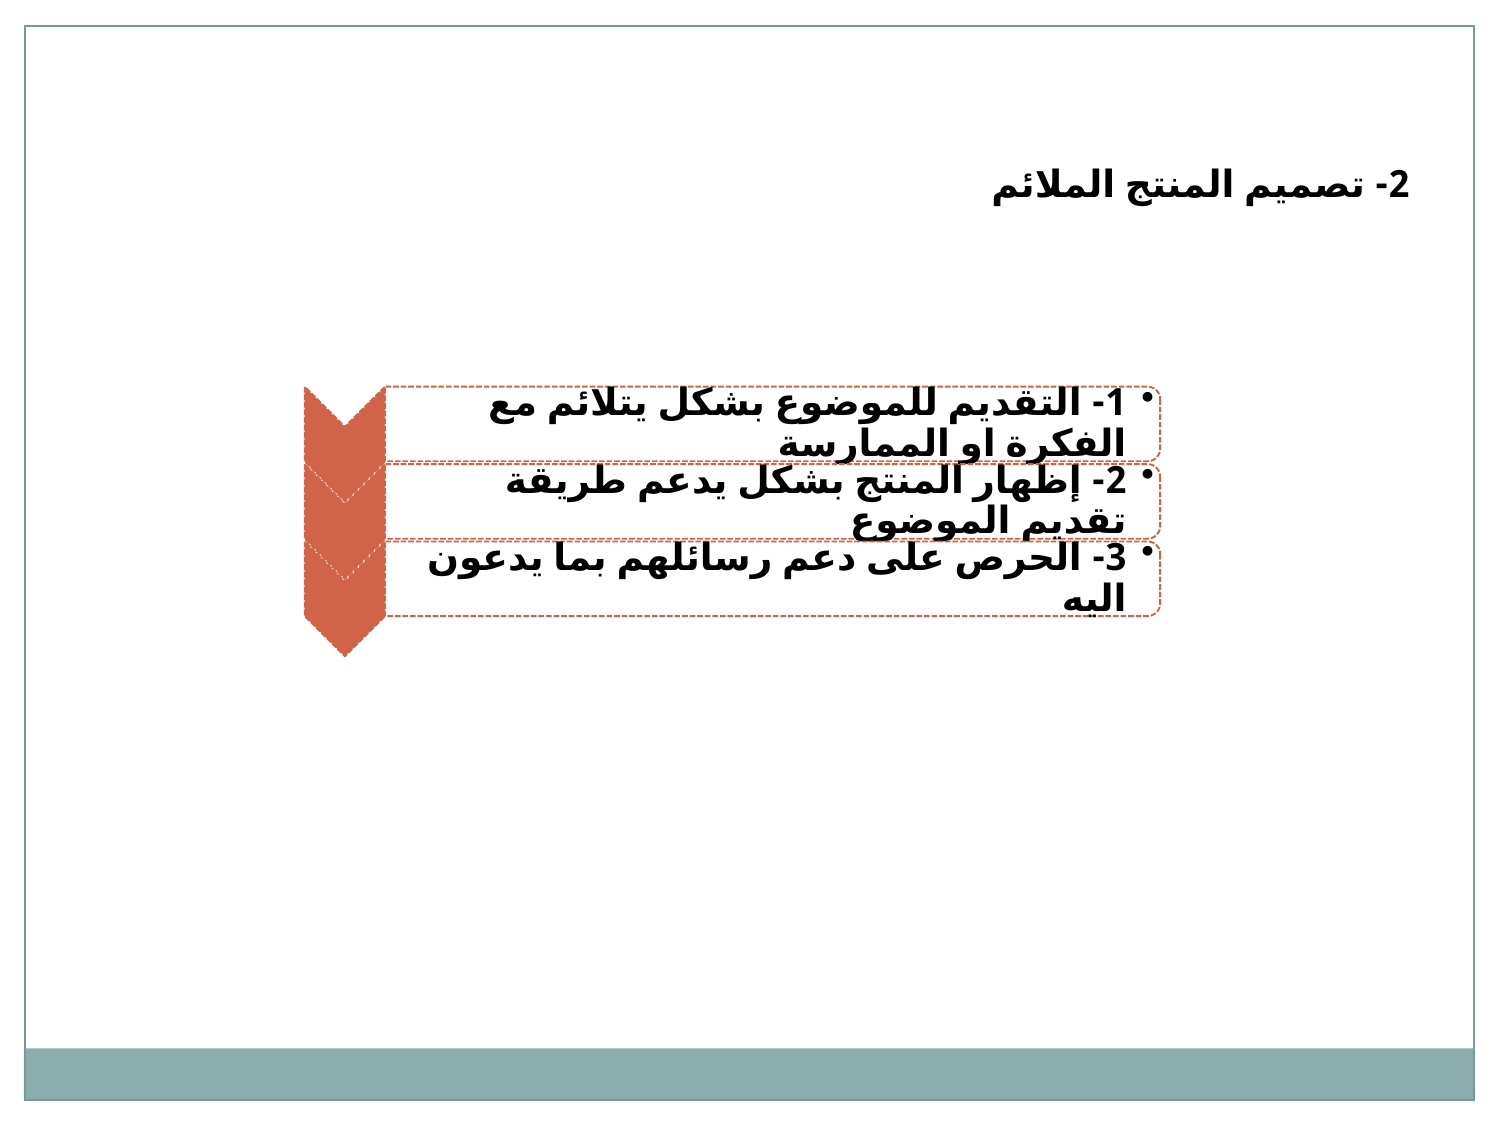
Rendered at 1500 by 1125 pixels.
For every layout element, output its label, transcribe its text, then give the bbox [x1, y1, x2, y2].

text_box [304, 386, 1161, 657]
text_box 2- تصميم المنتج الملائم [957, 152, 1425, 213]
